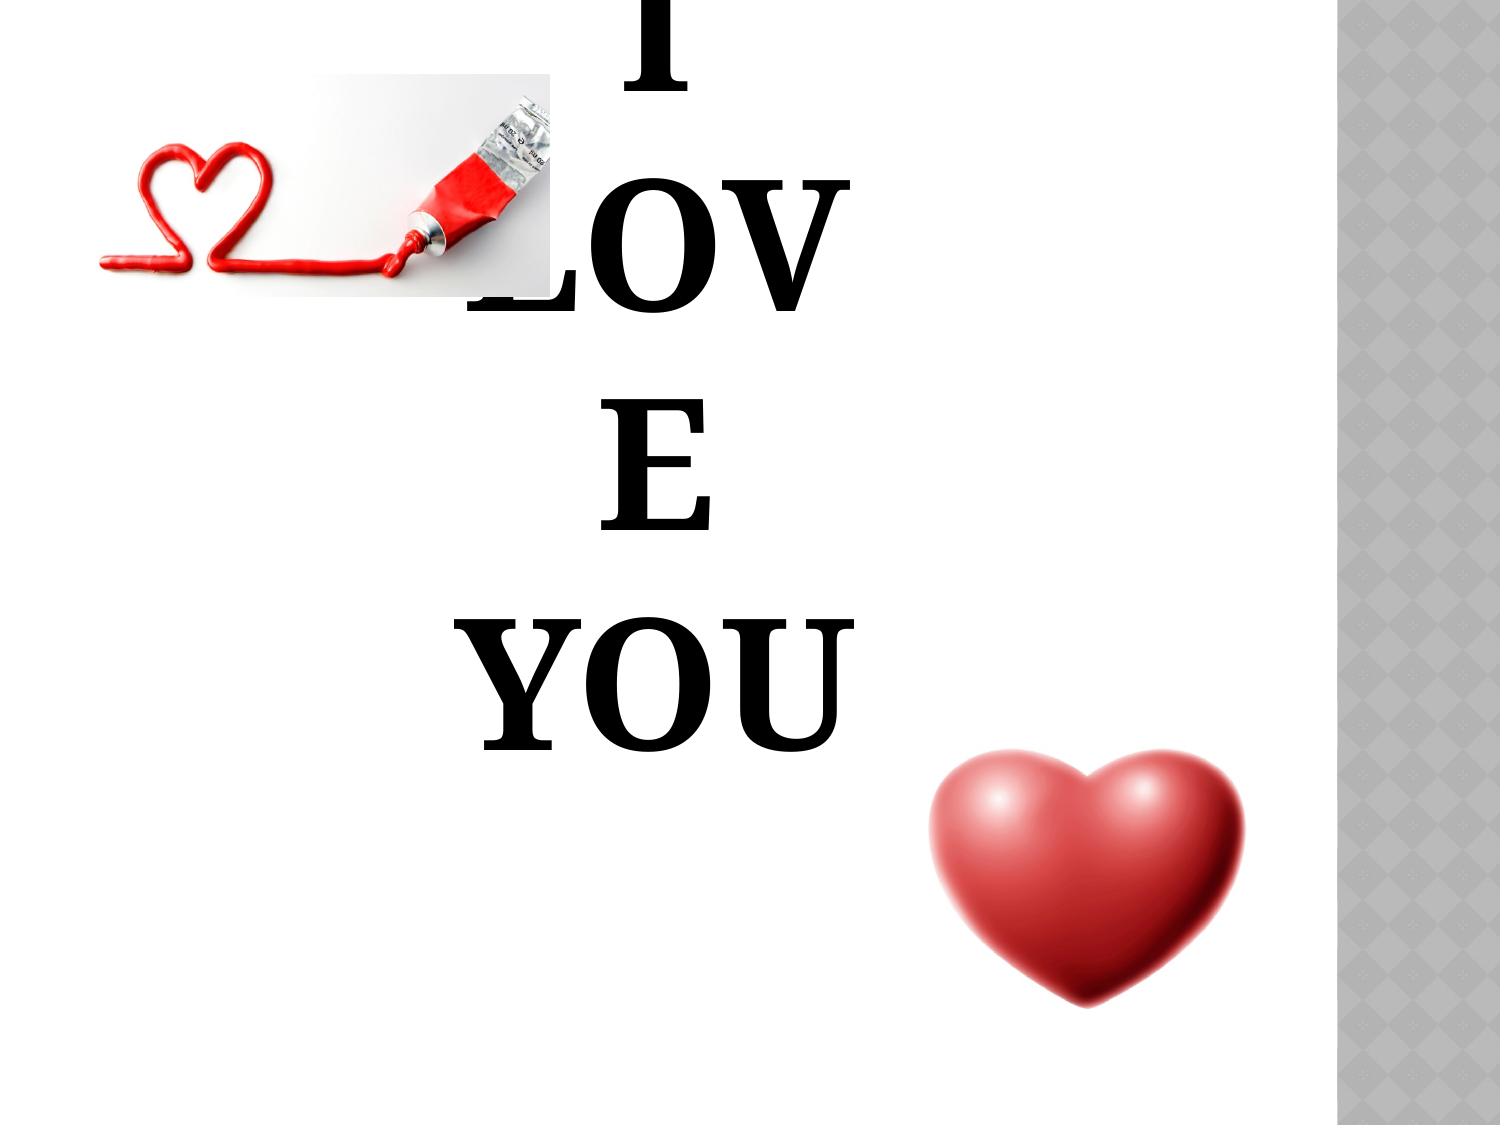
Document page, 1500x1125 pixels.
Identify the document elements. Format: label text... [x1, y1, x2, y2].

title I Love you [399, 600, 913, 788]
picture [87, 74, 551, 297]
picture [912, 724, 1276, 1036]
